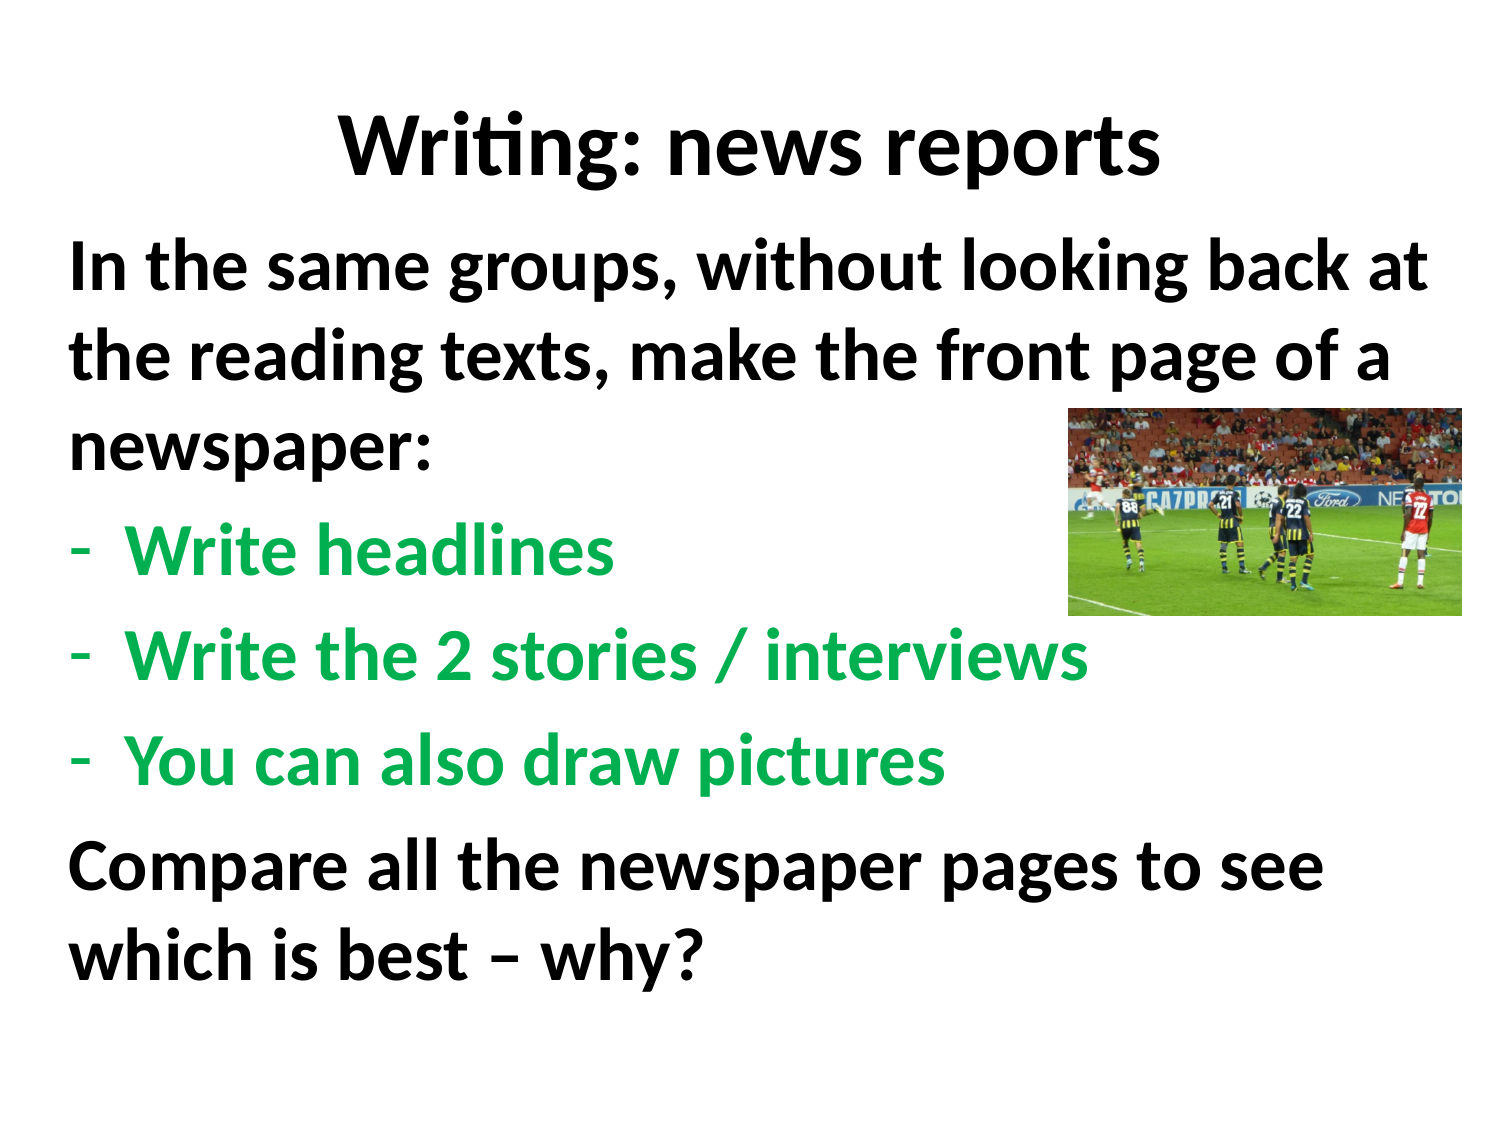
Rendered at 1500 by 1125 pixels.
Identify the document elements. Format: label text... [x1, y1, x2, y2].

title Writing: news reports [75, 45, 1425, 208]
list In the same groups, without looking back at the reading texts, make the front page of a newspaper: Write headlines Write the 2 stories / interviews You can also draw pictures Compare all the newspaper pages to see which is best – why? [53, 208, 1459, 1083]
picture [1068, 408, 1462, 617]
